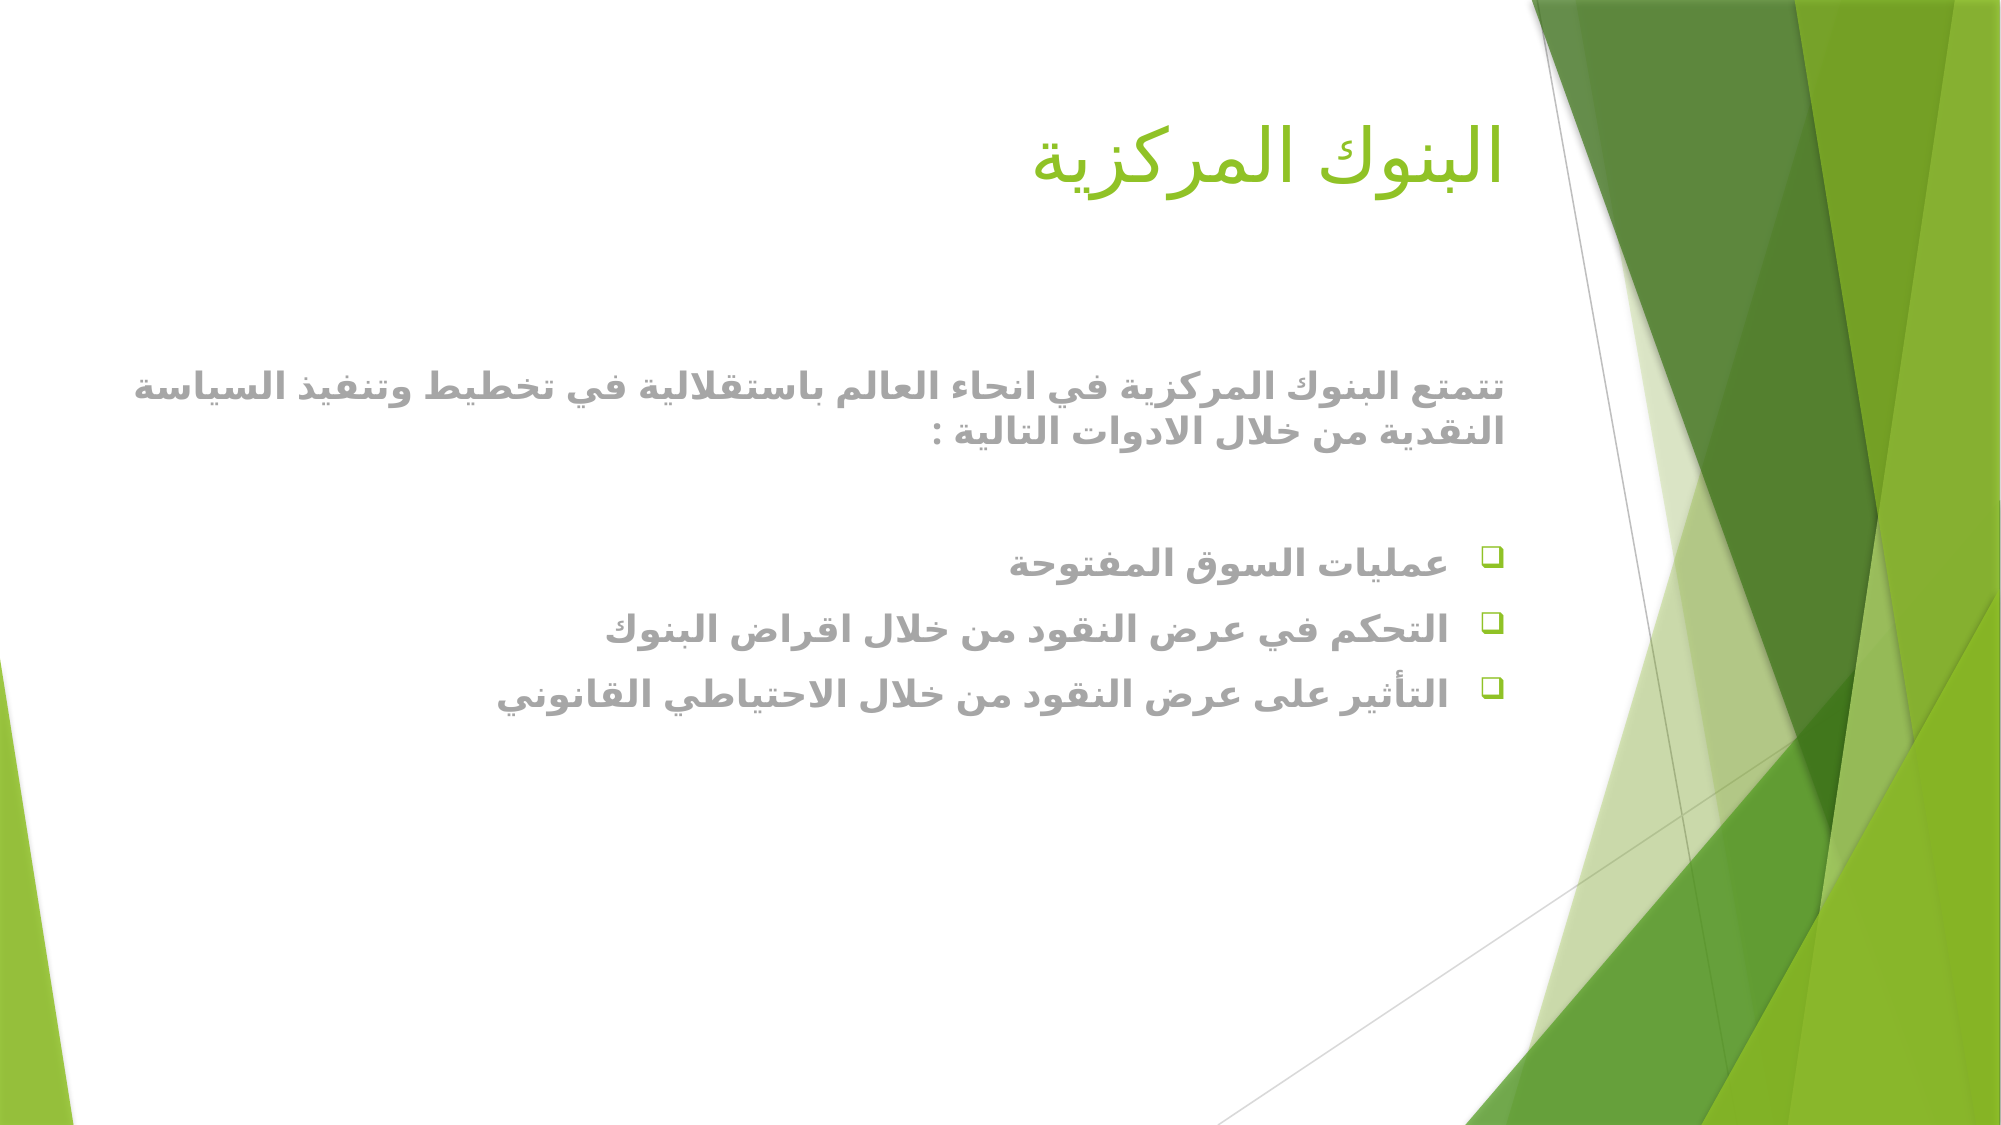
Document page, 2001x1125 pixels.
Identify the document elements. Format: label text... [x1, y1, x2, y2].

list تتمتع البنوك المركزية في انحاء العالم باستقلالية في تخطيط وتنفيذ السياسة النقدية من خلال الادوات التالية : عمليات السوق المفتوحة التحكم في عرض النقود من خلال اقراض البنوك التأثير على عرض النقود من خلال الاحتياطي القانوني [111, 354, 1522, 992]
title البنوك المركزية [111, 99, 1522, 317]
